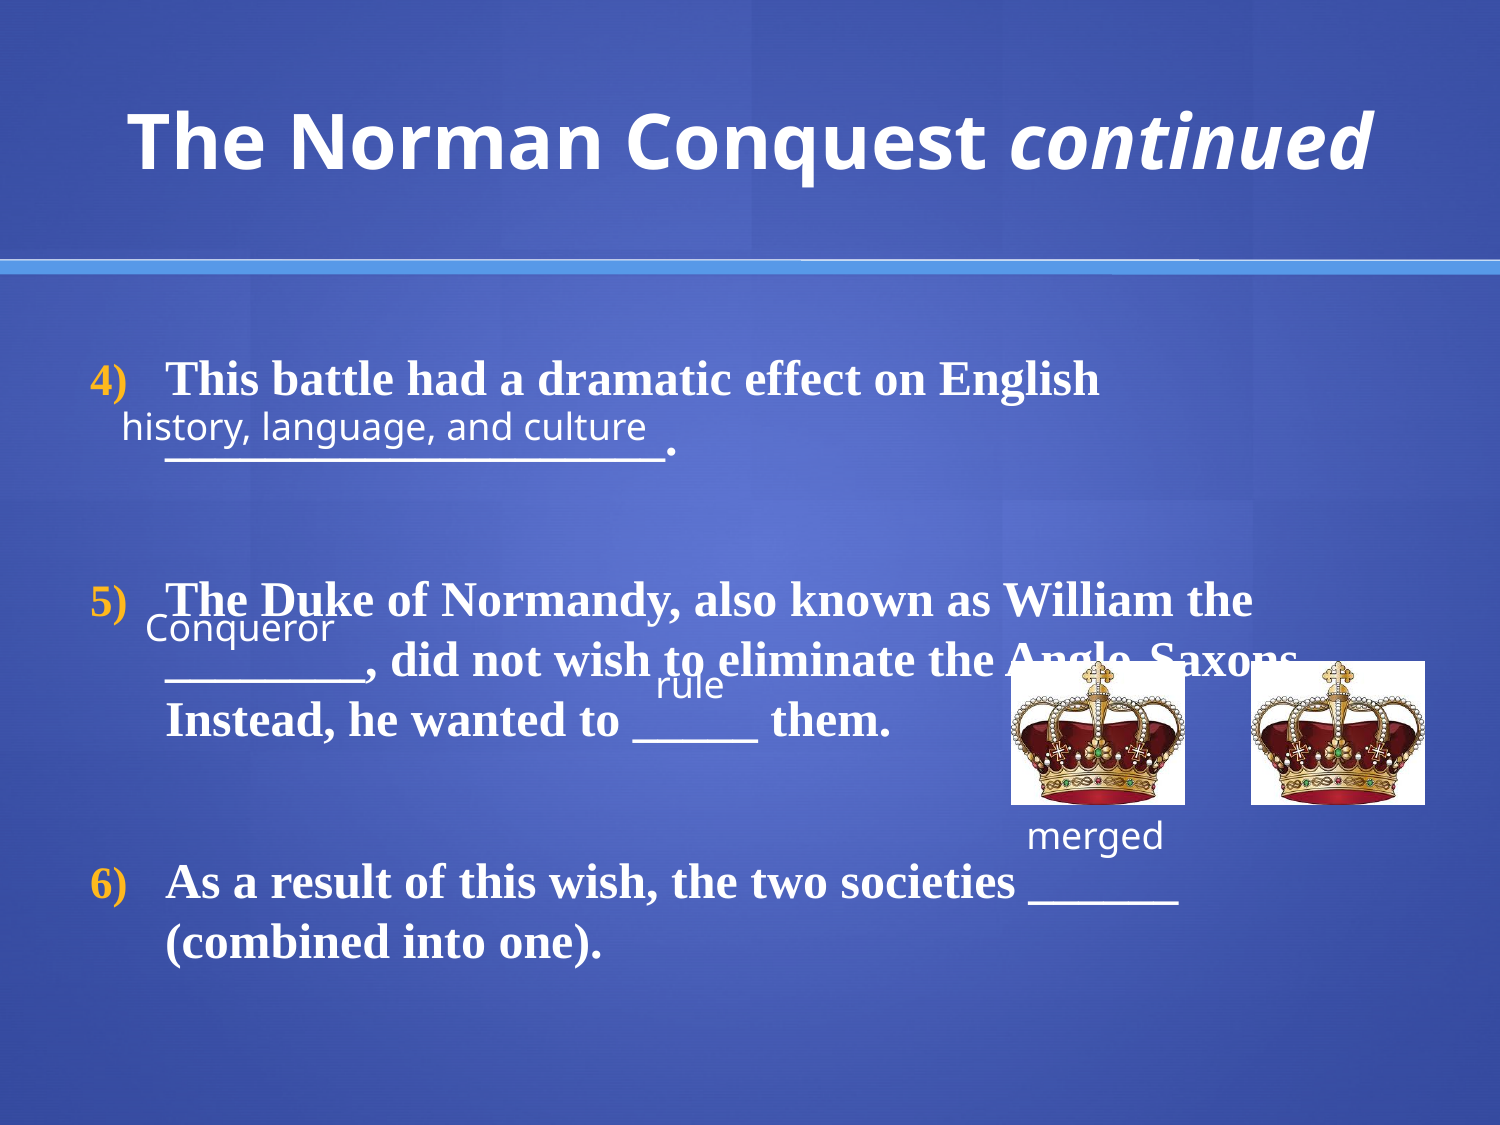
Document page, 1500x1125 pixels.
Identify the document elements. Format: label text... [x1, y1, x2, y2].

picture [1010, 660, 1186, 806]
list This battle had a dramatic effect on English ____________________. The Duke of Normandy, also known as William the ________, did not wish to eliminate the Anglo-Saxons. Instead, he wanted to _____ them. As a result of this wish, the two societies ______ (combined into one). [75, 337, 1425, 988]
text_box rule [640, 653, 740, 714]
text_box history, language, and culture [106, 395, 663, 456]
text_box Conqueror [130, 596, 620, 656]
text_box merged [1011, 804, 1254, 865]
picture [1250, 660, 1426, 806]
title The Norman Conquest continued [75, 45, 1425, 233]
